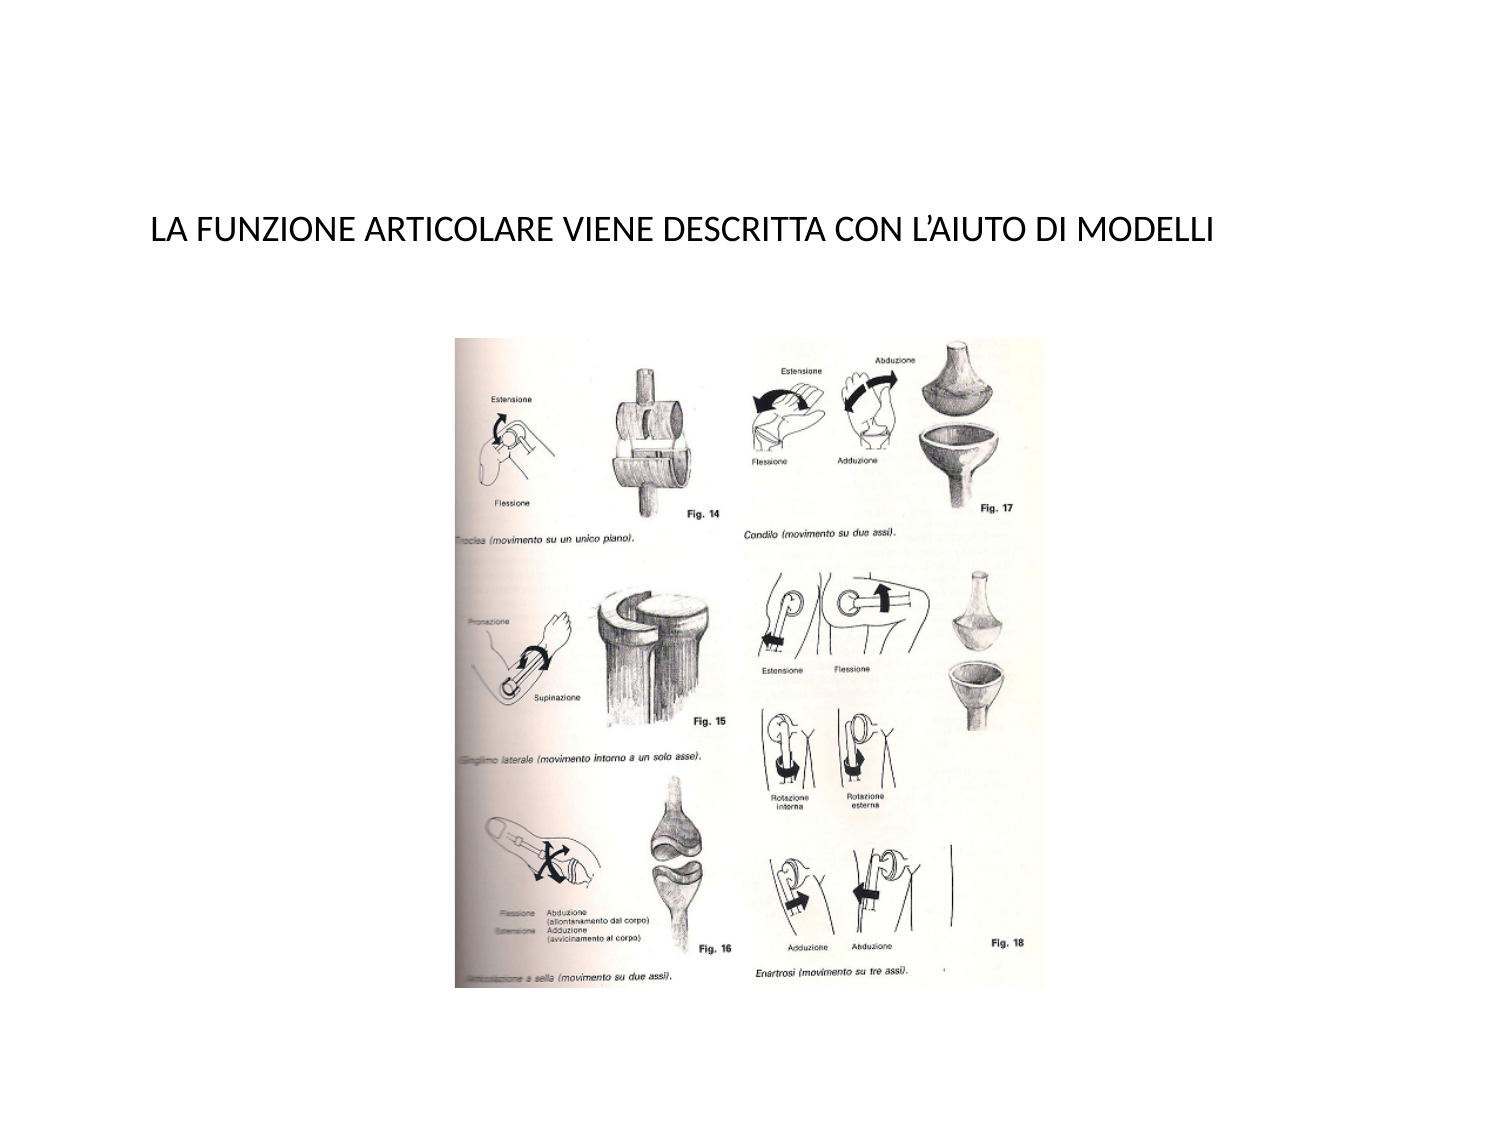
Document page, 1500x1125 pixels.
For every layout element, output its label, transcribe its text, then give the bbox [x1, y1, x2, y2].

picture [454, 337, 1046, 988]
text_box LA FUNZIONE ARTICOLARE VIENE DESCRITTA CON L’AIUTO DI MODELLI [135, 196, 1500, 256]
